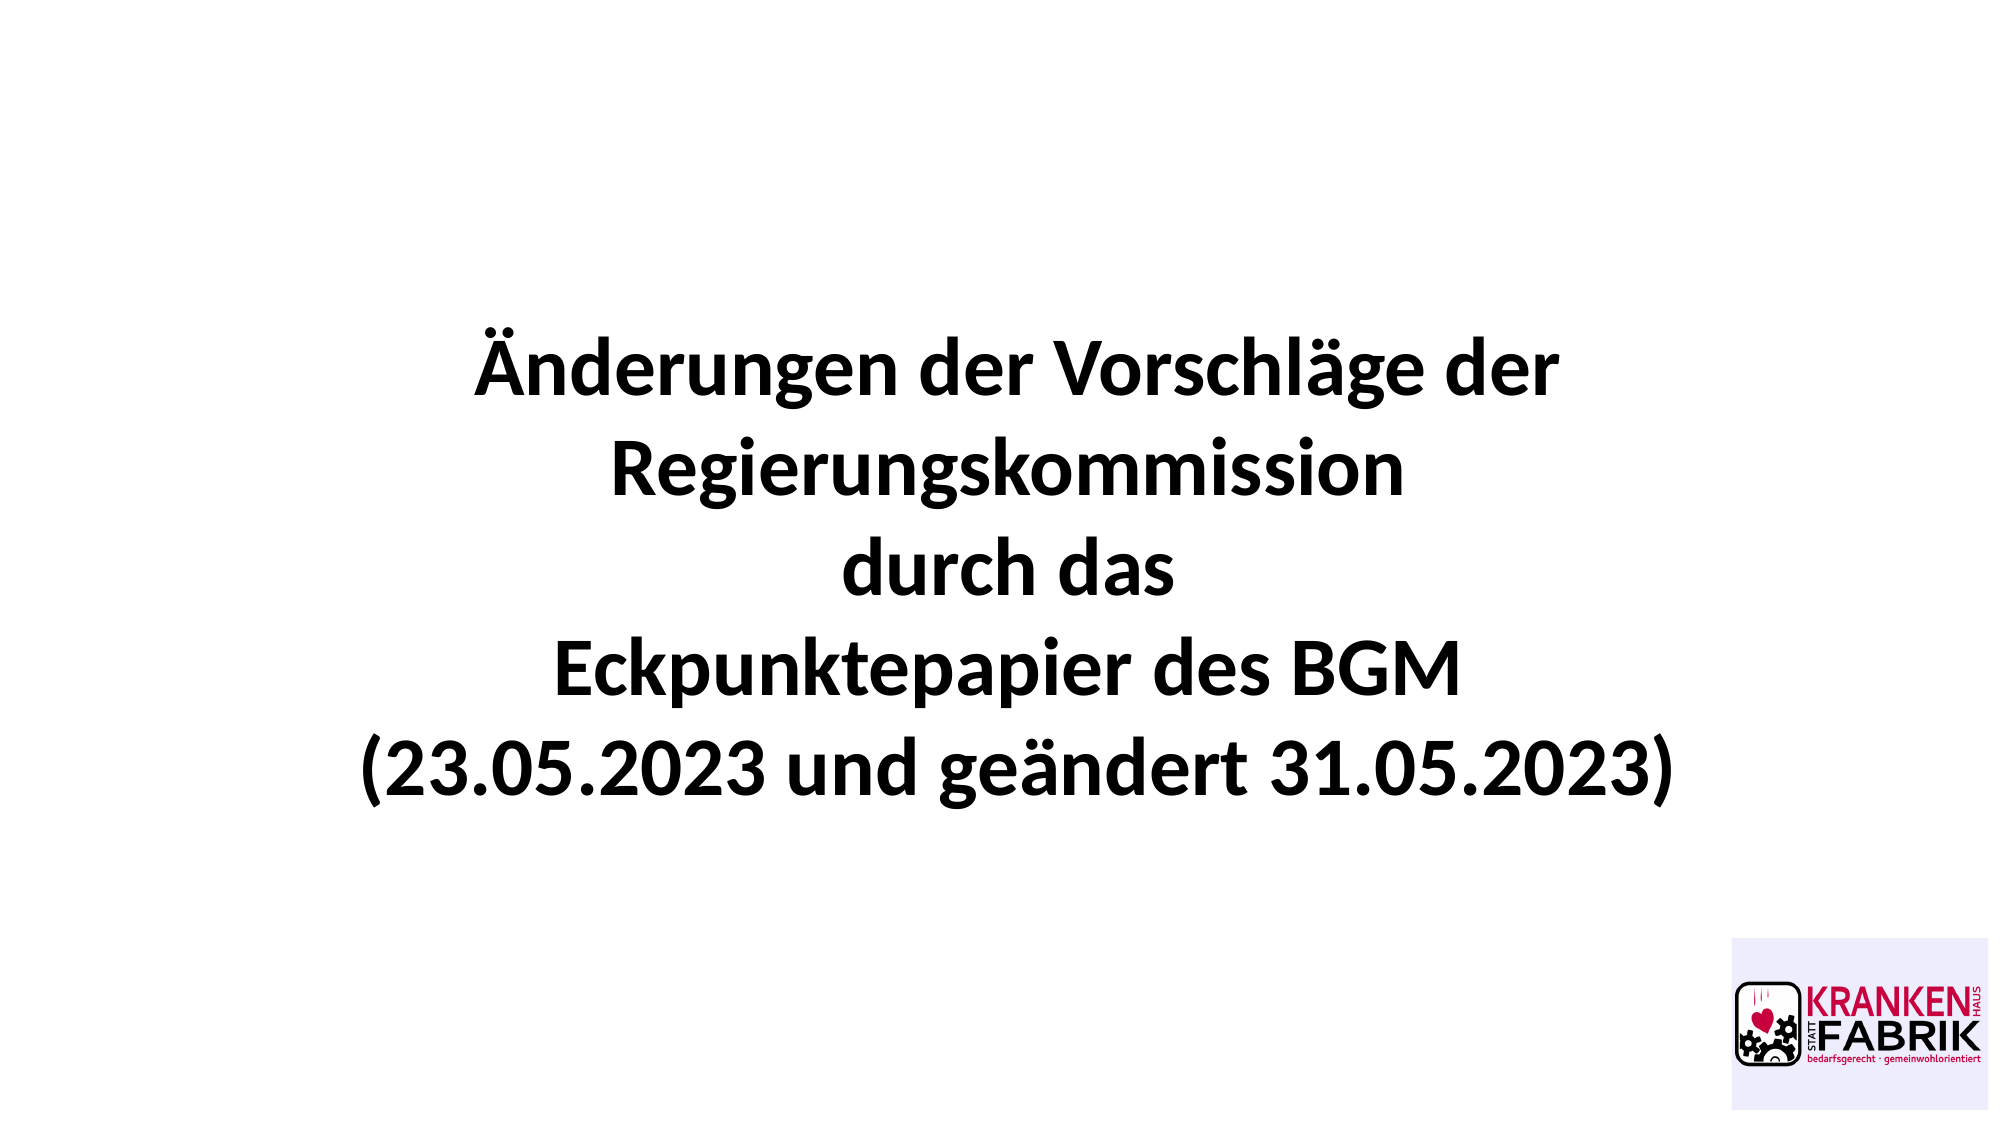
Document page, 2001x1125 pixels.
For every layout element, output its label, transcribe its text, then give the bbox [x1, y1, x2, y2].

picture [1731, 938, 1989, 1110]
text_box Änderungen der Vorschläge der Regierungskommission durch das Eckpunktepapier des BGM (23.05.2023 und geändert 31.05.2023) [61, 305, 1975, 820]
